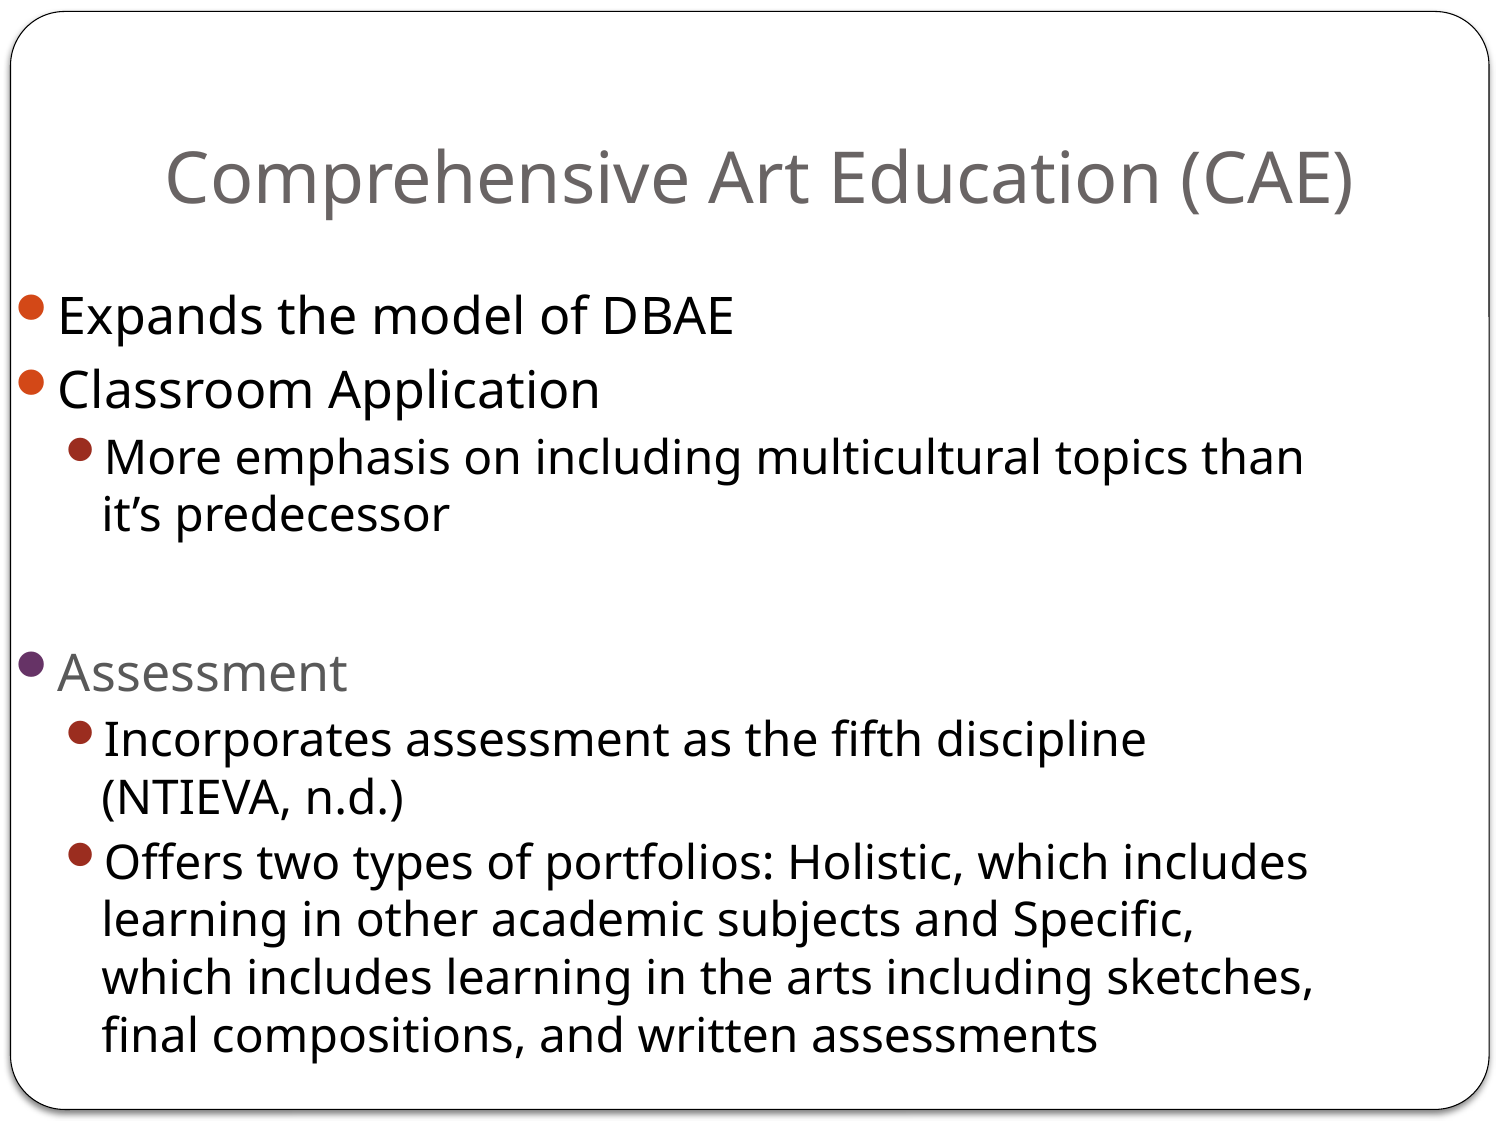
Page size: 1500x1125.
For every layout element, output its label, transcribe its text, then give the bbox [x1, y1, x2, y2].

list Expands the model of DBAE Classroom Application More emphasis on including multicultural topics than it’s predecessor Assessment Incorporates assessment as the fifth discipline (NTIEVA, n.d.) Offers two types of portfolios: Holistic, which includes learning in other academic subjects and Specific, which includes learning in the arts including sketches, final compositions, and written assessments [0, 275, 1350, 1079]
title Comprehensive Art Education (CAE) [150, 45, 1425, 233]
